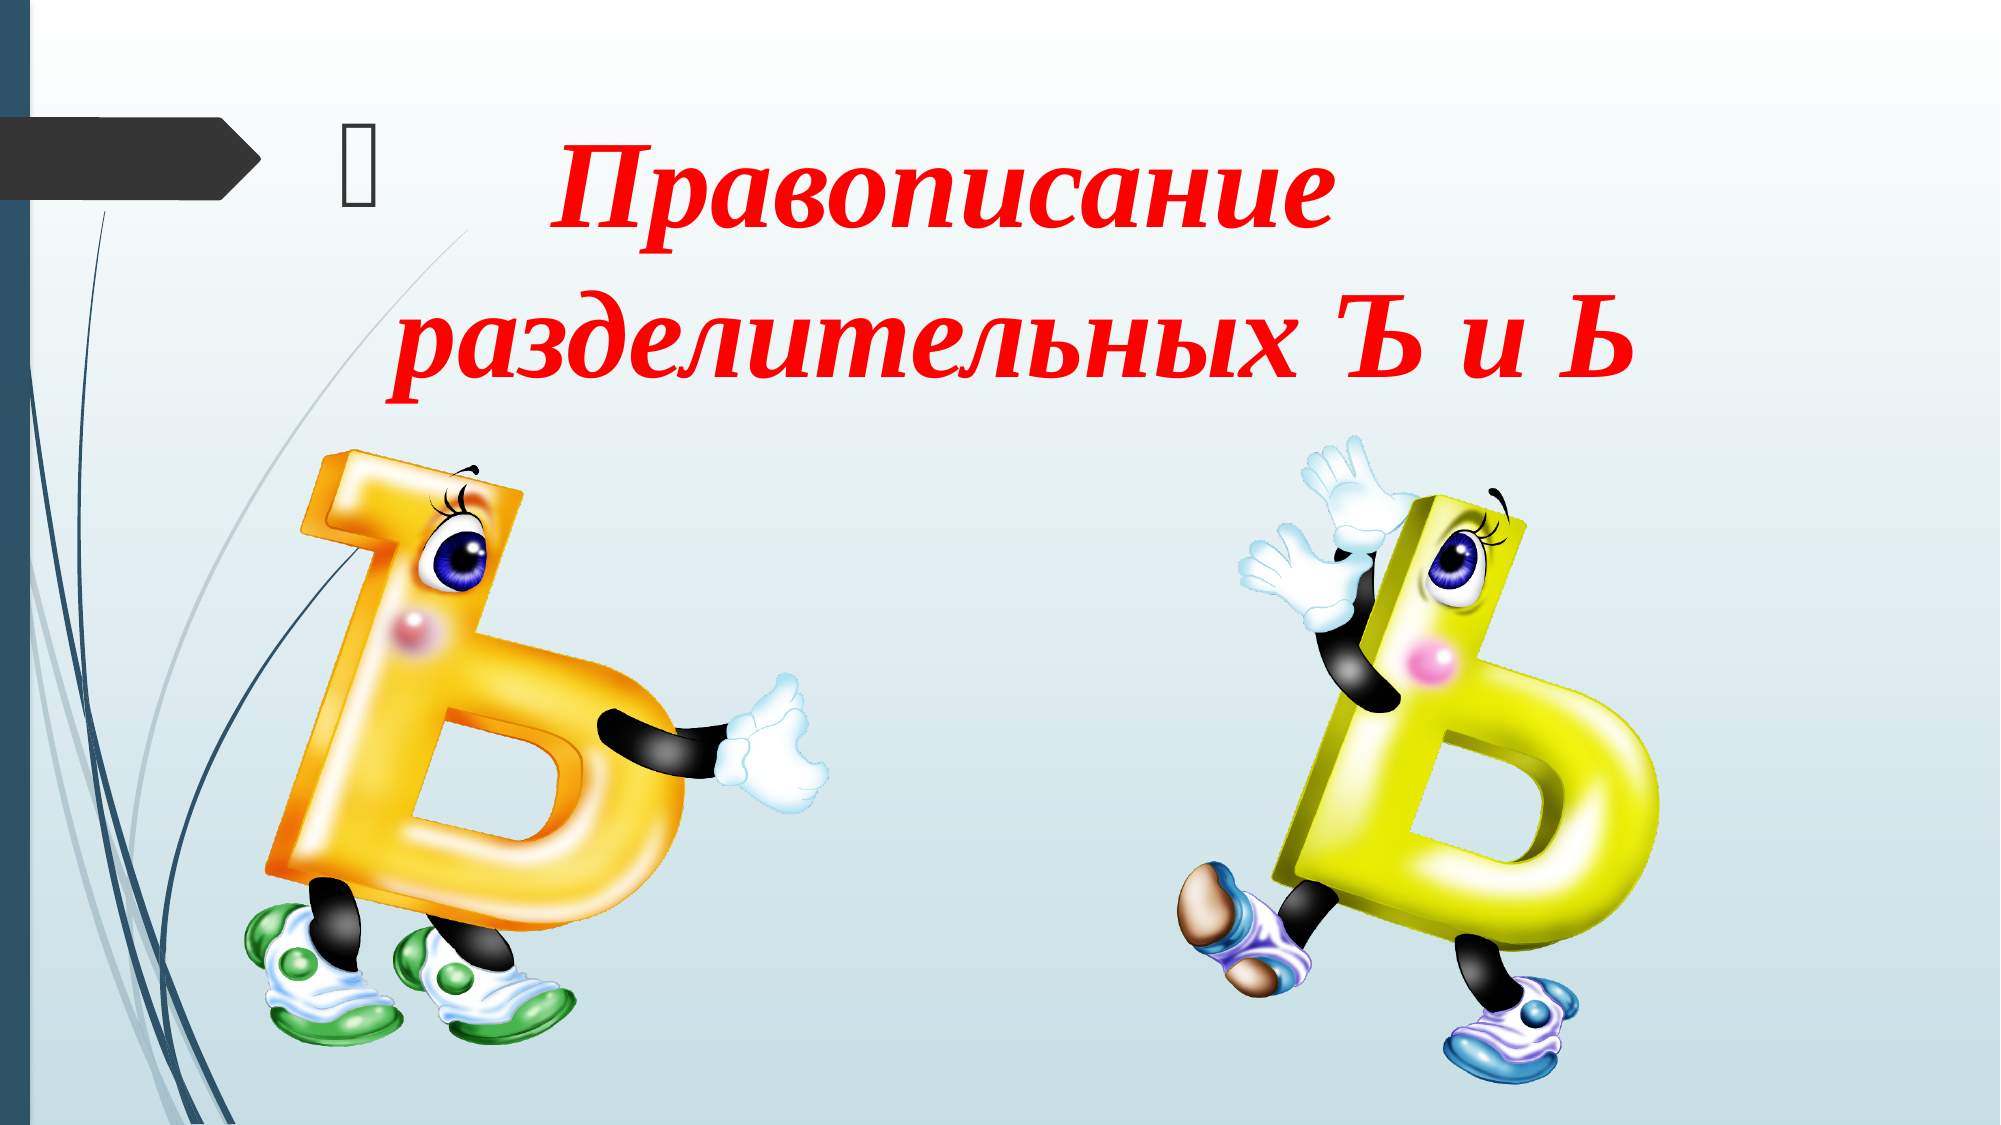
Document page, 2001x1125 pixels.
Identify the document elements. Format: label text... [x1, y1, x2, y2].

list Правописание разделительных Ъ и Ь [323, 95, 1888, 421]
picture [154, 420, 856, 1073]
picture [1105, 420, 1693, 1101]
